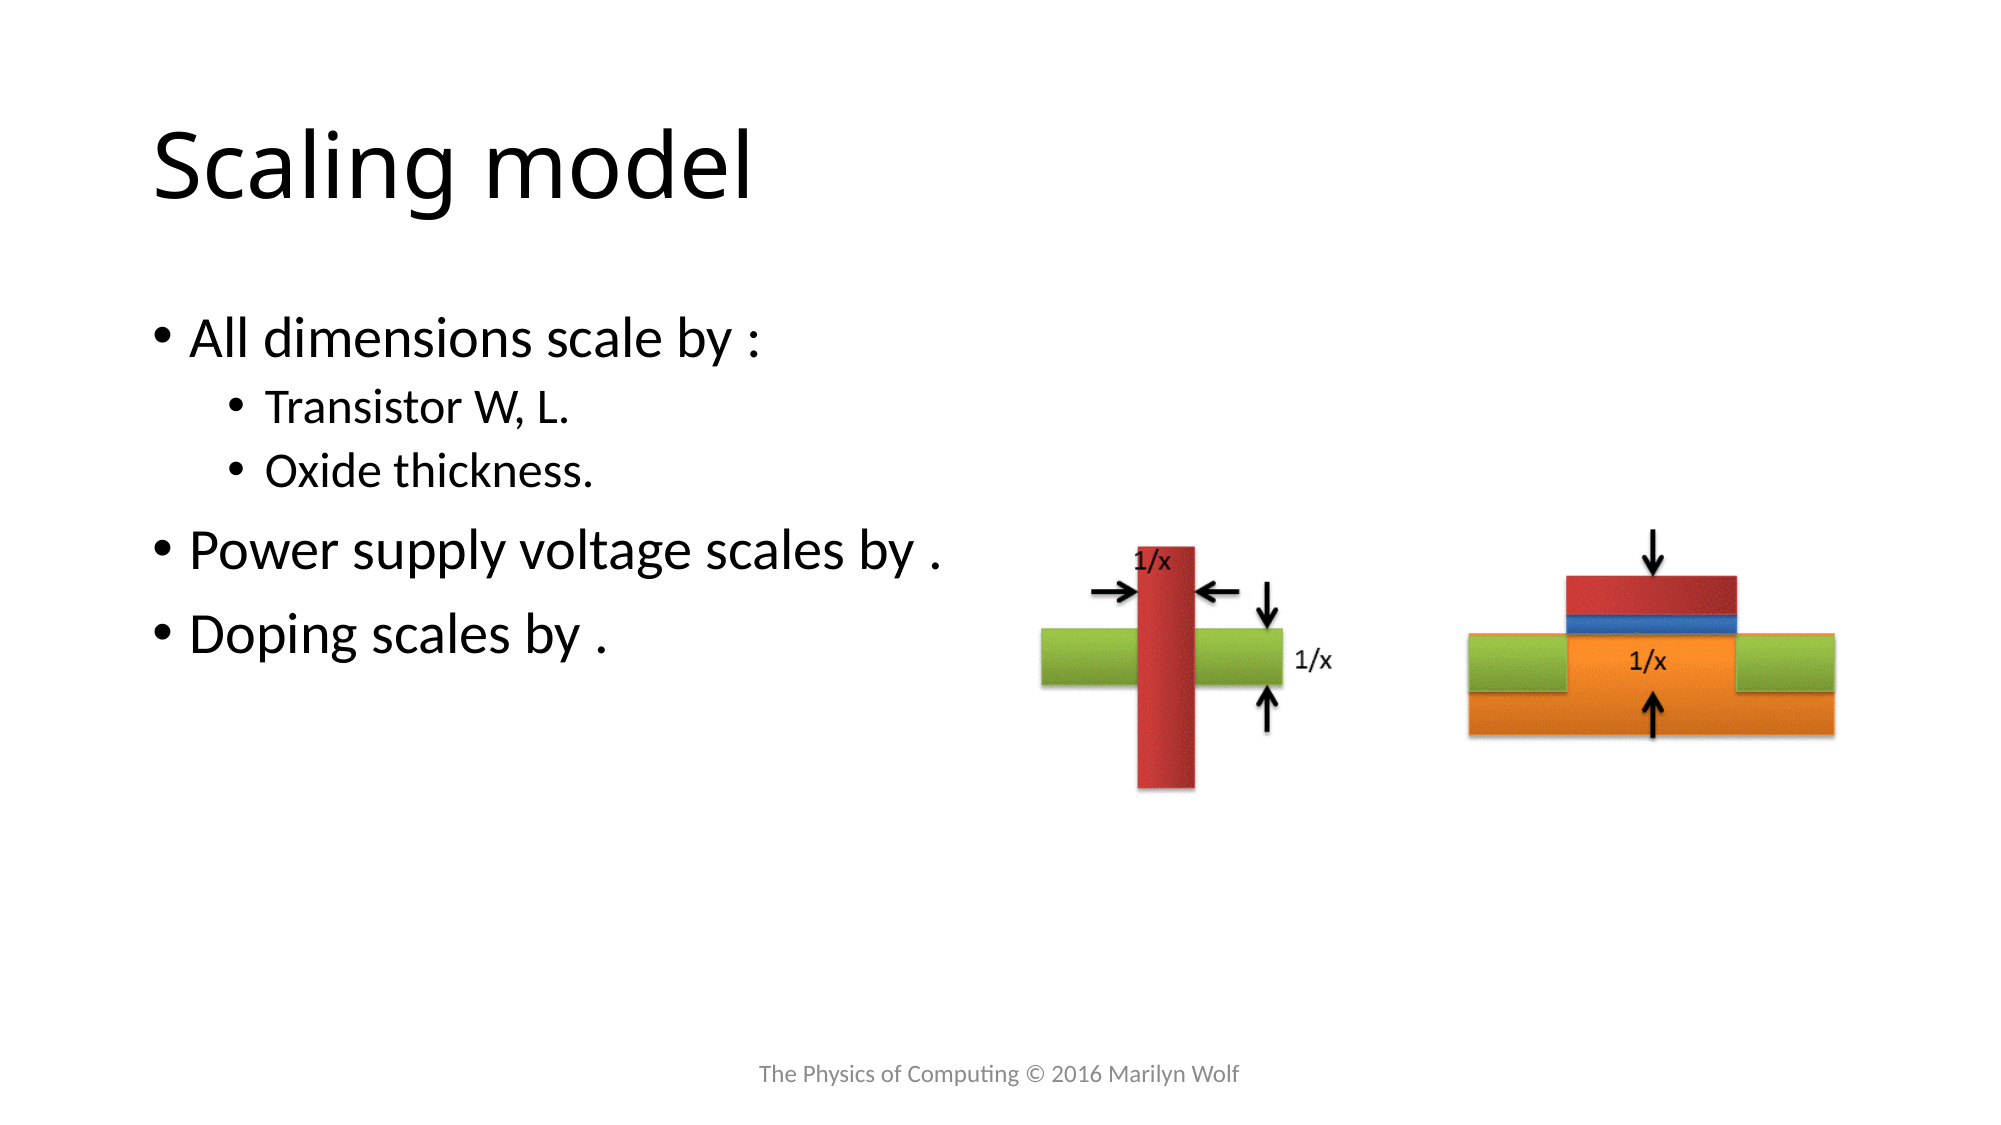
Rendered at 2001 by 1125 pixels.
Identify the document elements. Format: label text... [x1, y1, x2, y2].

footer The Physics of Computing © 2016 Marilyn Wolf [662, 1042, 1338, 1103]
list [1012, 505, 1863, 808]
title Scaling model [137, 59, 1863, 278]
